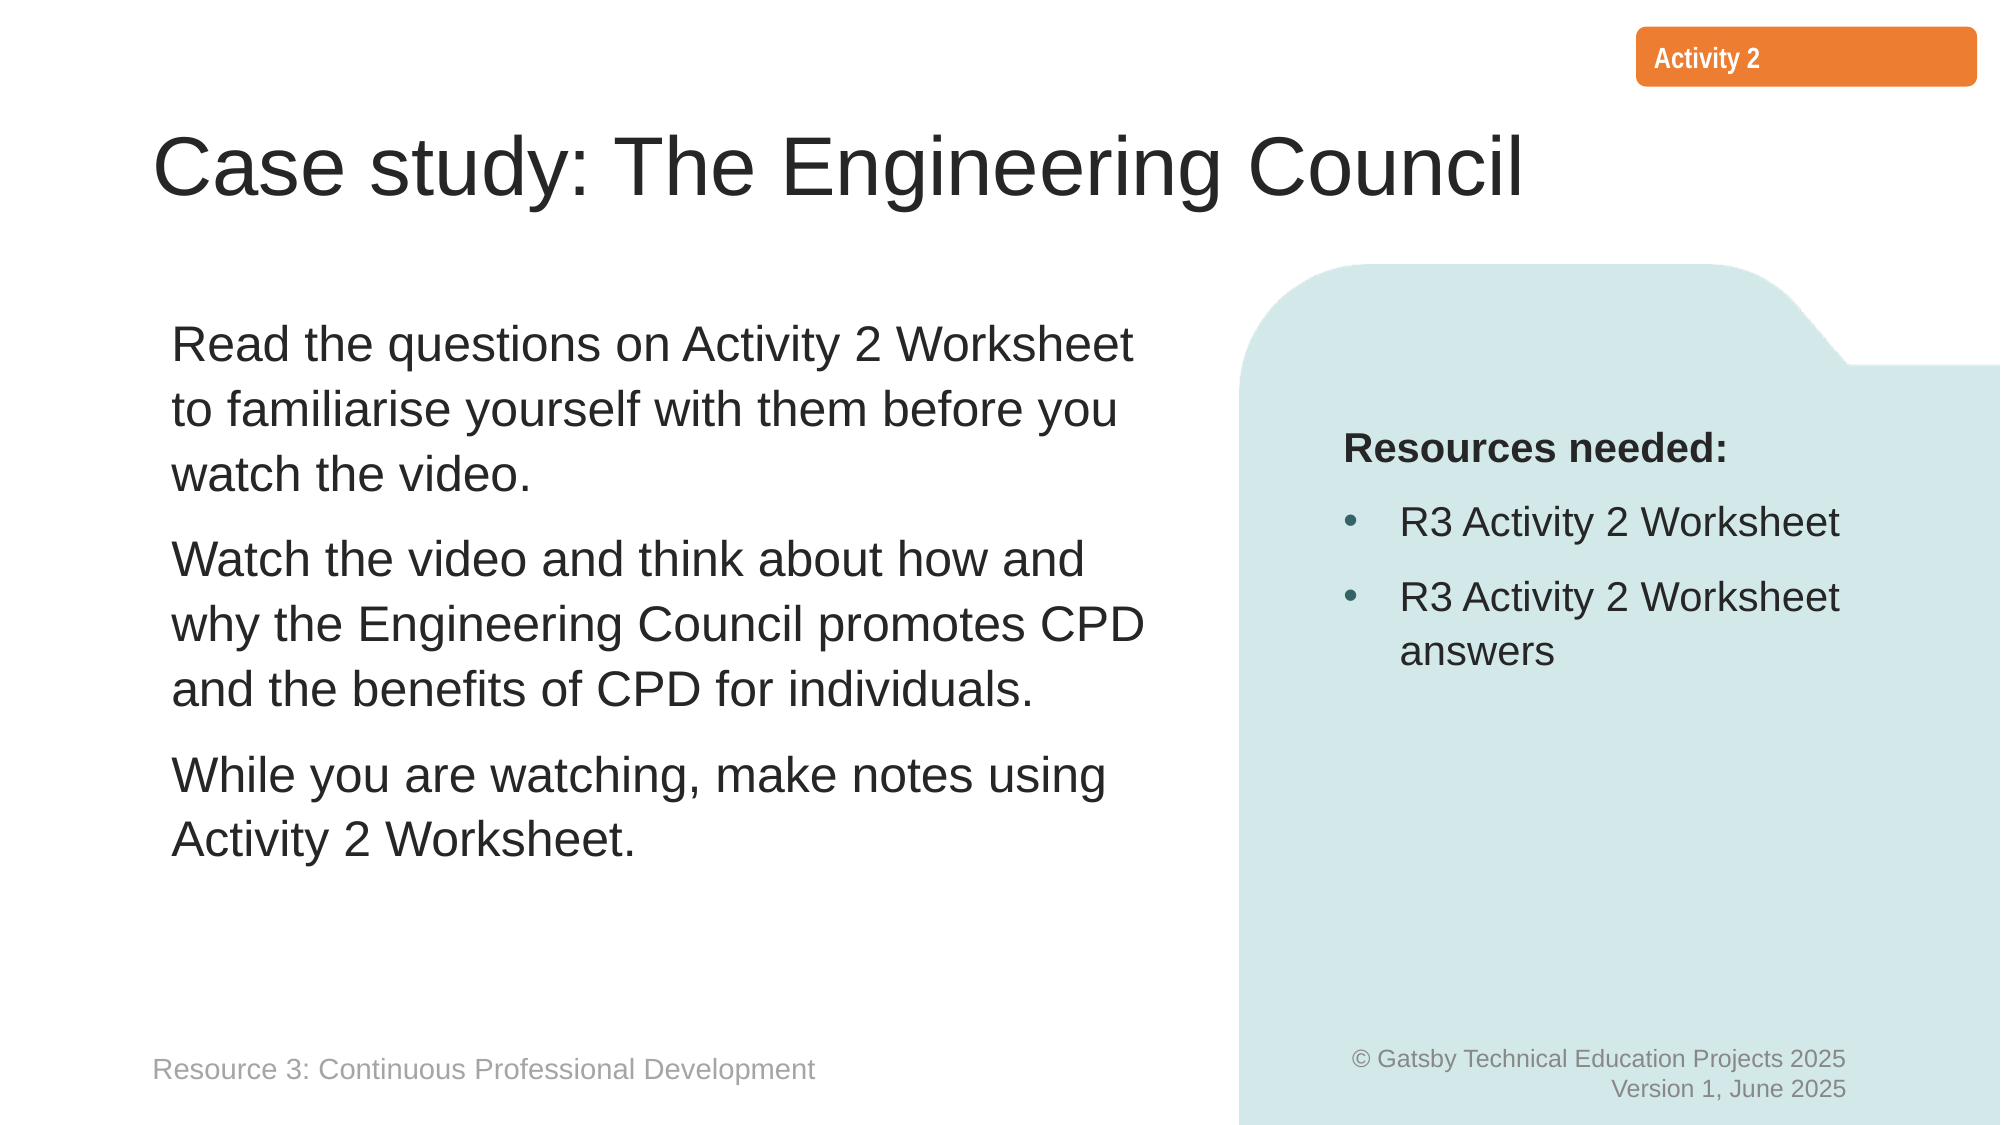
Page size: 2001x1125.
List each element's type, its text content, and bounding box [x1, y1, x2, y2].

list Read the questions on Activity 2 Worksheet to familiarise yourself with them before you watch the video. Watch the video and think about how and why the Engineering Council promotes CPD and the benefits of CPD for individuals. While you are watching, make notes using Activity 2 Worksheet. [137, 299, 1188, 1014]
text_box Activity 2 [1636, 26, 1978, 87]
picture [1239, 264, 2000, 1125]
title Case study: The Engineering Council [137, 59, 1863, 278]
text_box Resources needed: R3 Activity 2 Worksheet R3 Activity 2 Worksheet answers [1295, 386, 1898, 739]
